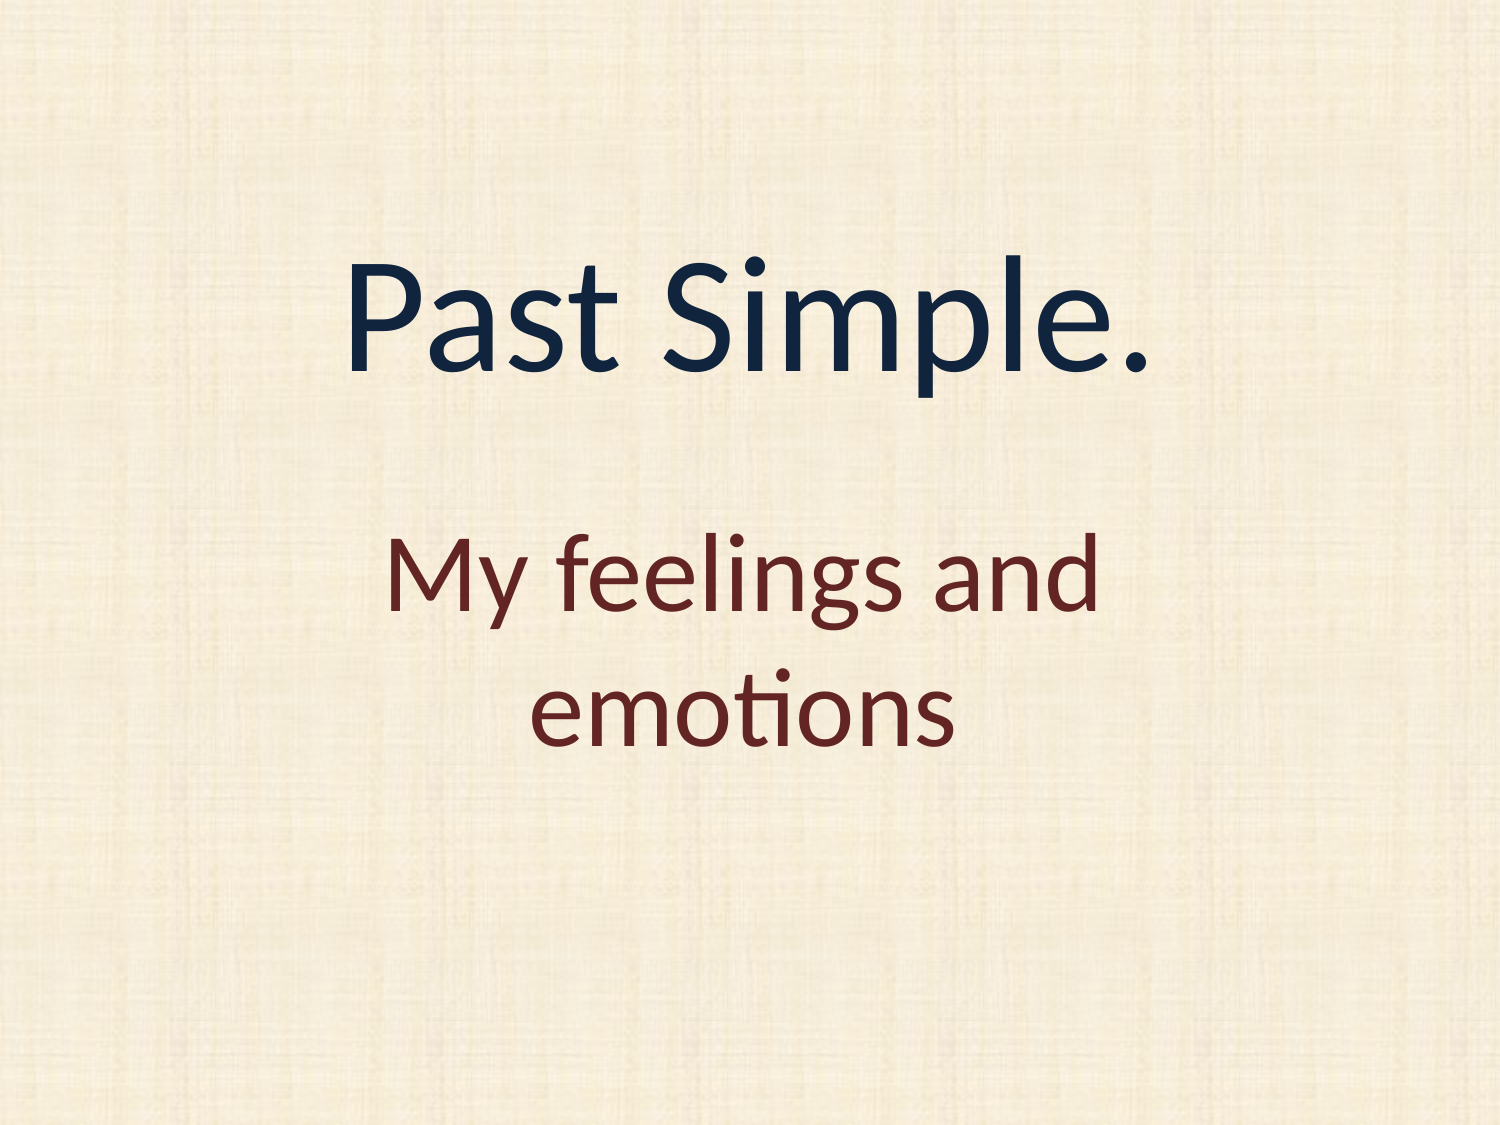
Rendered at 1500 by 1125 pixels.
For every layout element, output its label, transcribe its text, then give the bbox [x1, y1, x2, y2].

subtitle My feelings and emotions [218, 491, 1269, 780]
title Past Simple. [112, 184, 1388, 426]
